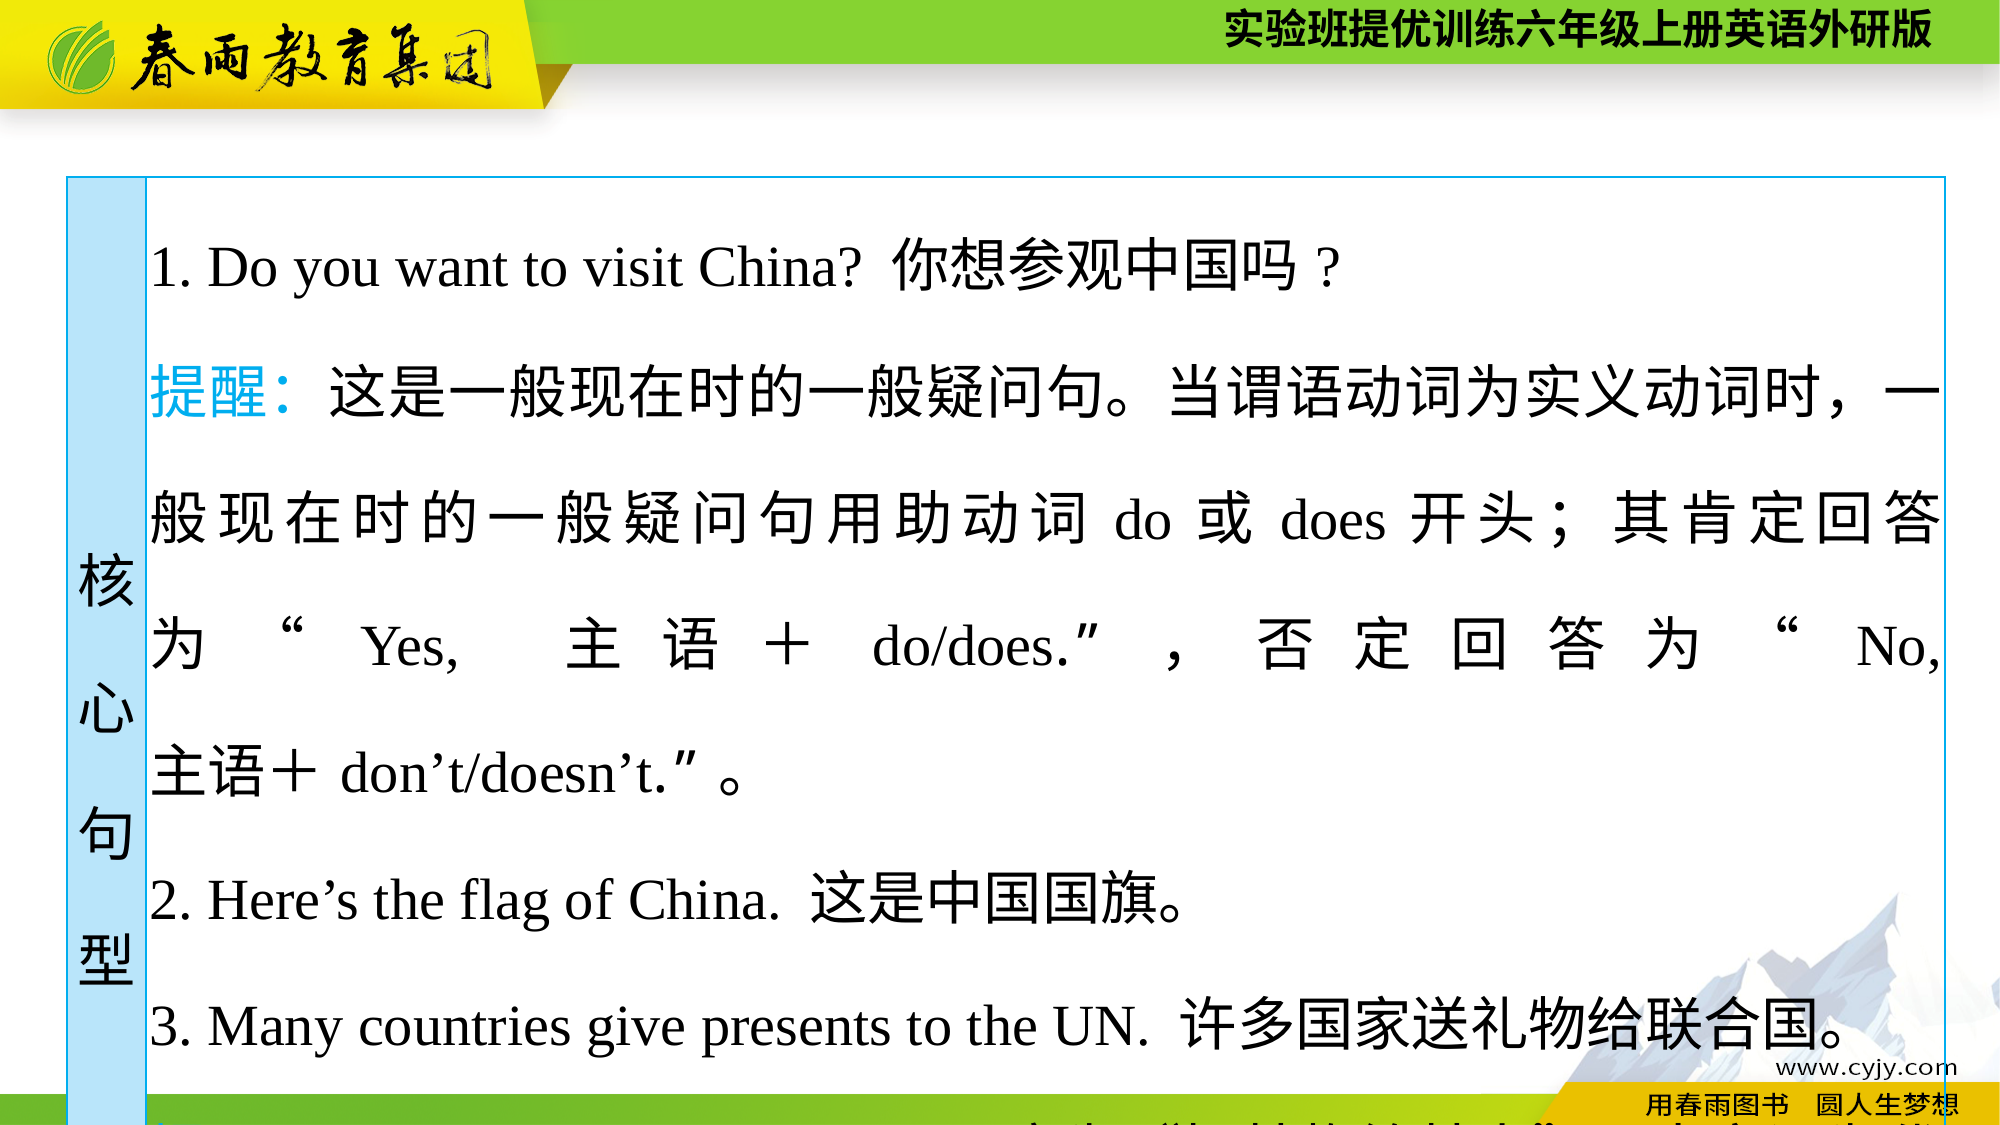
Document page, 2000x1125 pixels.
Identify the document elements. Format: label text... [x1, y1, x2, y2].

table_header 核 心 句 型 [68, 178, 145, 1125]
table_header 1. Do you want to visit China? 你想参观中国吗? 提醒：这是一般现在时的一般疑问句。当谓语动词为实义动词时，一般现在时的一般疑问句用助动词do或does开头；其肯定回答为“Yes, 主语＋do/does.”，否定回答为“No, 主语＋don’t/doesn’t.”。 2. Here’s the flag of China. 这是中国国旗。 3. Many countries give presents to the UN. 许多国家送礼物给联合国。 提醒：give sth to sb＝give sb sth意为“把某物给某人”，当宾语为代词时，要放在中间。 [147, 178, 1944, 1125]
picture [0, 0, 2000, 1125]
